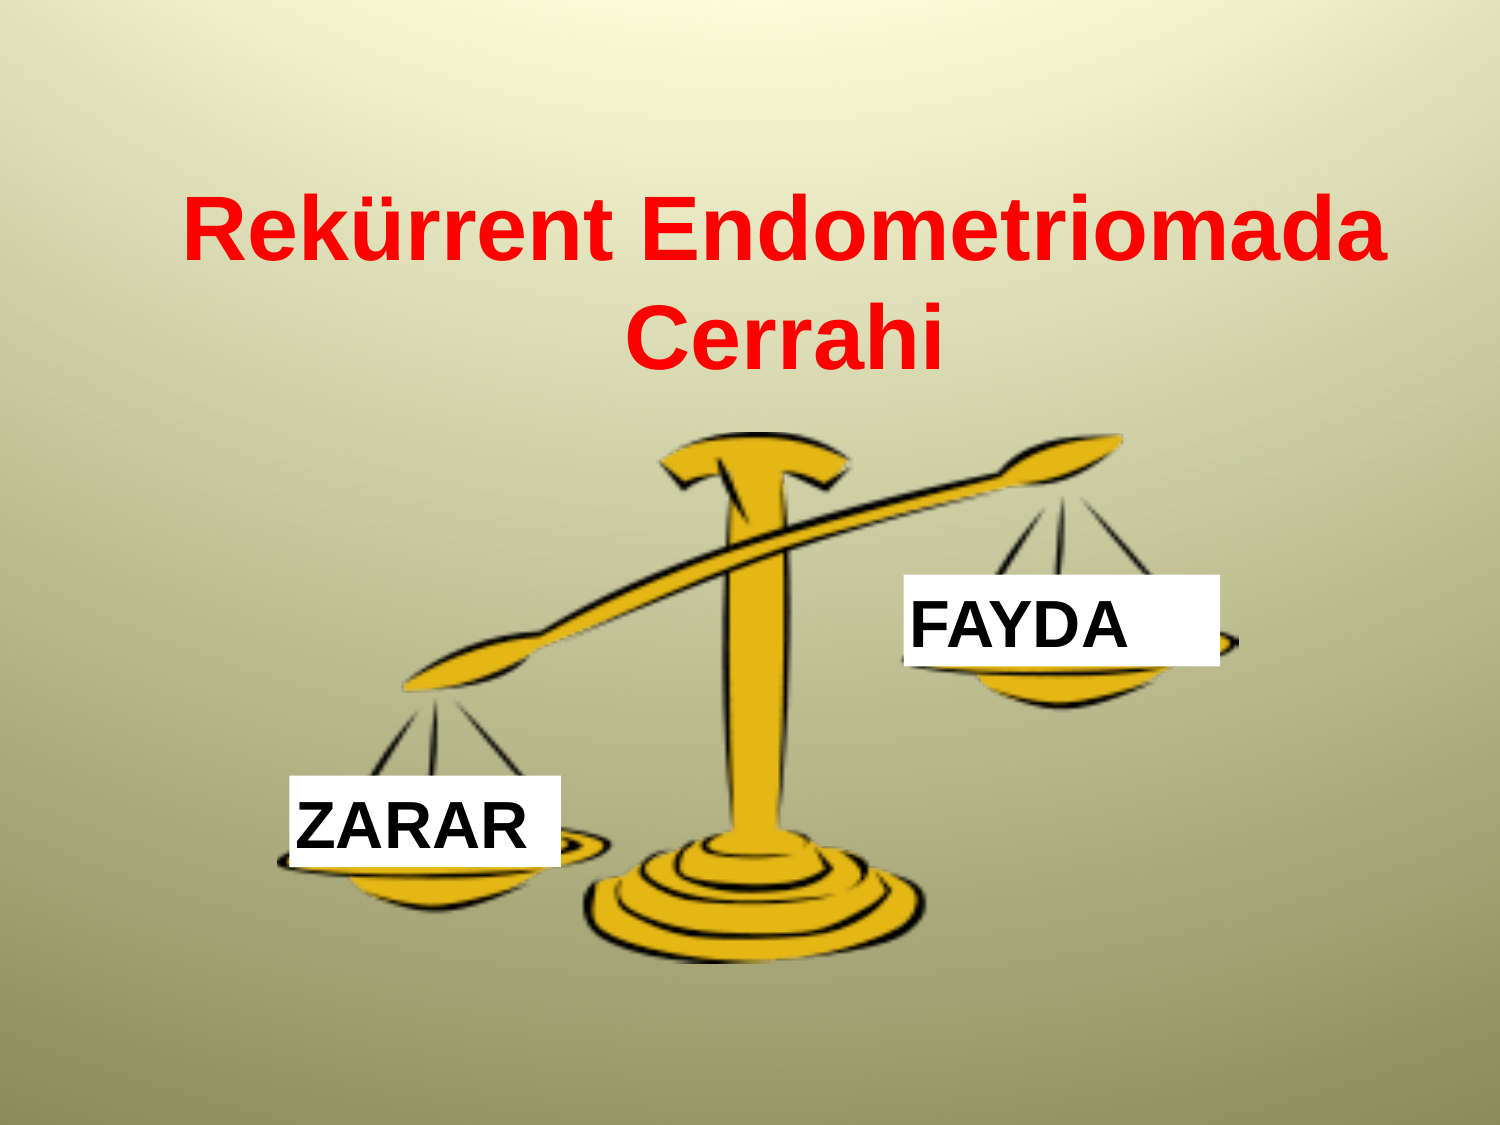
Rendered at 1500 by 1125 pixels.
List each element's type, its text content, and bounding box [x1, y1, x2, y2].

title Rekürrent Endometriomada Cerrahi [135, 184, 1436, 373]
picture [0, 0, 1500, 1125]
